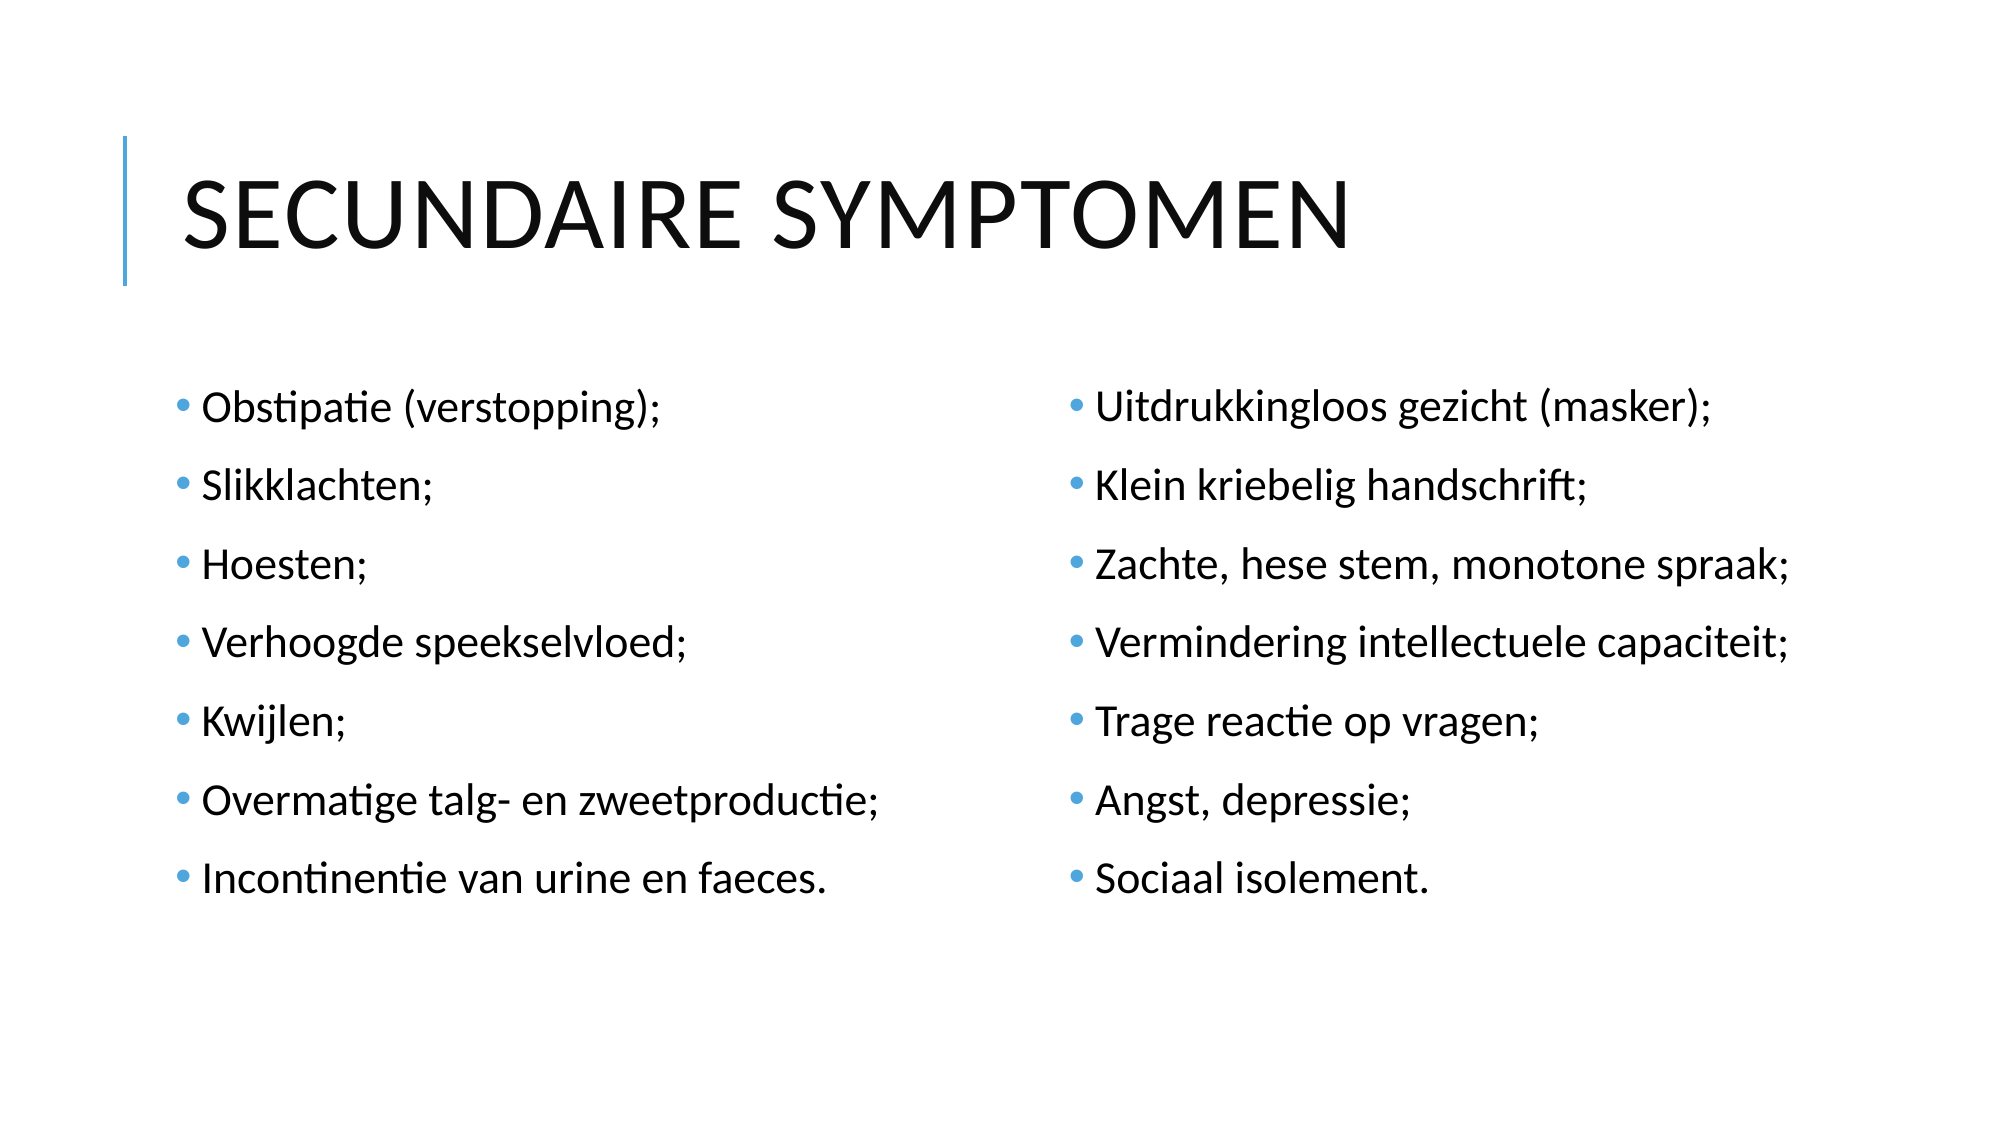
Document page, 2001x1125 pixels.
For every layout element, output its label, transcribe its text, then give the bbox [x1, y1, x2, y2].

list Obstipatie (verstopping); Slikklachten; Hoesten; Verhoogde speekselvloed; Kwijlen; Overmatige talg- en zweetproductie; Incontinentie van urine en faeces. [168, 375, 975, 1035]
text_box Uitdrukkingloos gezicht (masker); Klein kriebelig handschrift; Zachte, hese stem, monotone spraak; Vermindering intellectuele capaciteit; Trage reactie op vragen; Angst, depressie; Sociaal isolement. [1061, 374, 1869, 1035]
title Secundaire symptomen [168, 96, 1763, 342]
